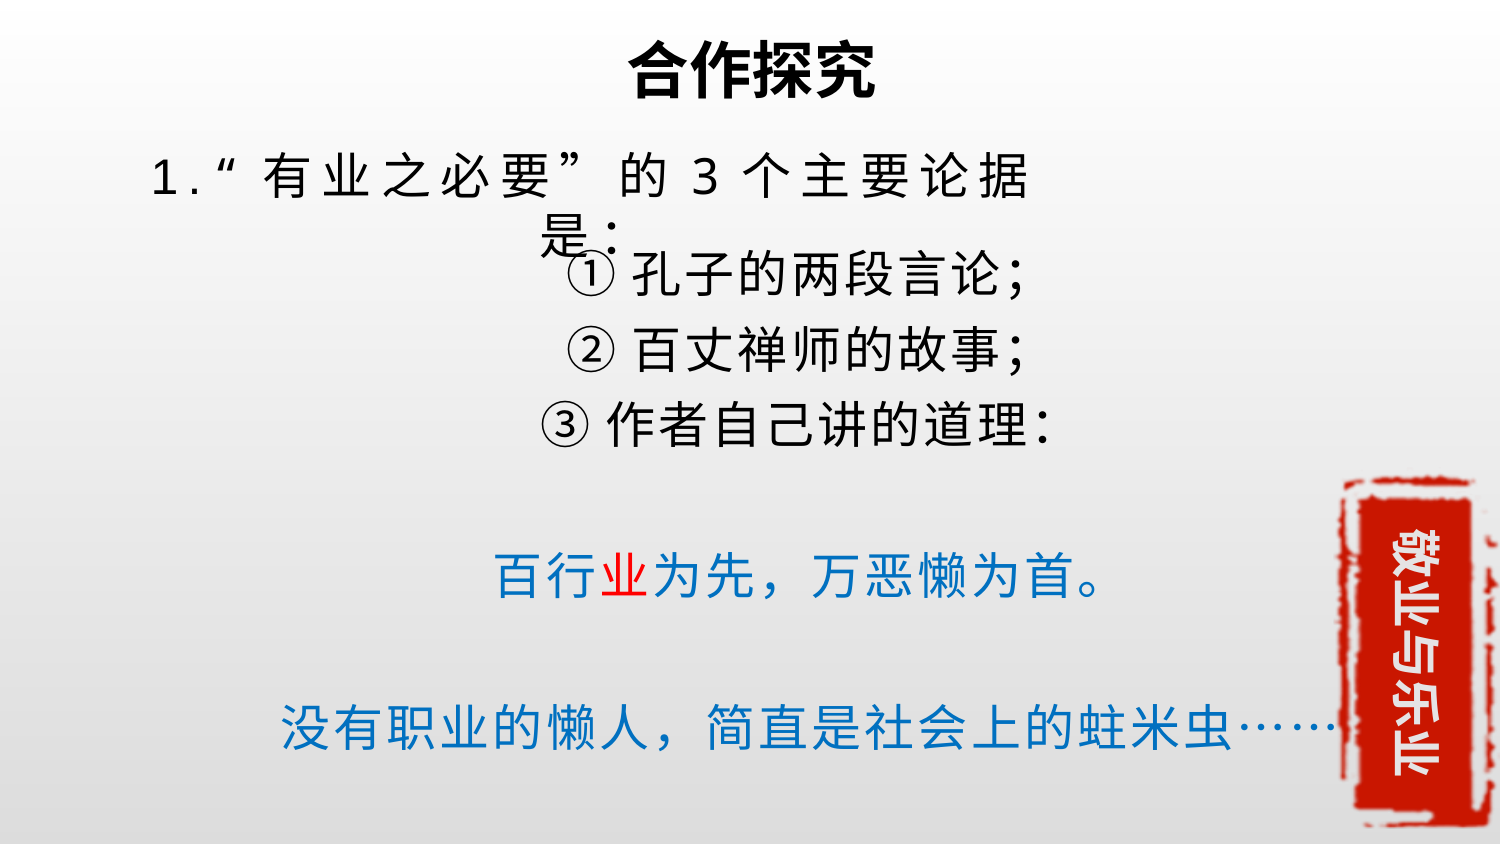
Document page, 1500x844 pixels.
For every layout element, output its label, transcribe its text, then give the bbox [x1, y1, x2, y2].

text_box 合作探究 [3, 0, 1500, 138]
title 1.“有业之必要”的3个主要论据是： [108, 138, 1071, 196]
list ①孔子的两段言论； ②百丈禅师的故事； ③作者自己讲的道理： 百行业为先，万恶懒为首。 没有职业的懒人，简直是社会上的蛀米虫…… [161, 237, 1456, 844]
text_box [1329, 463, 1500, 844]
